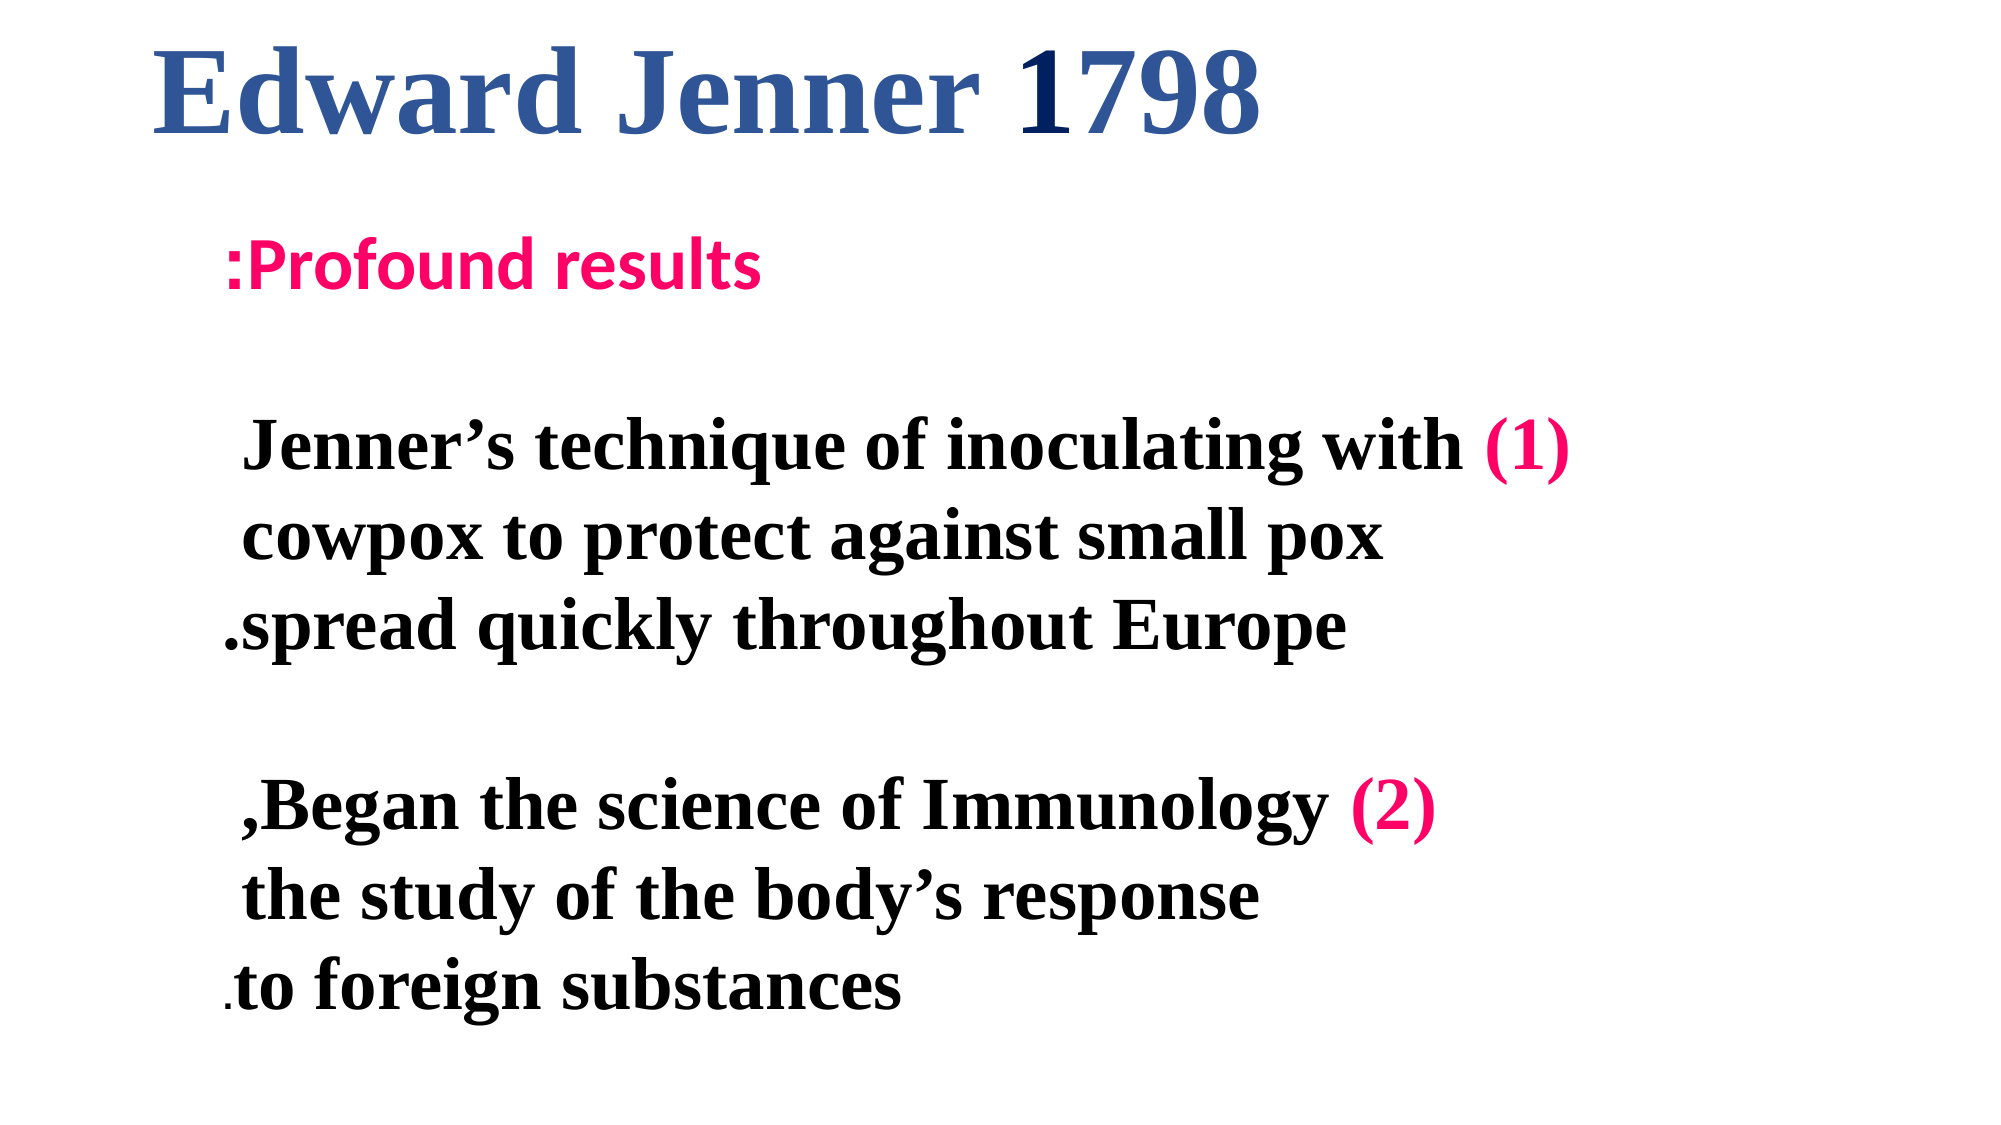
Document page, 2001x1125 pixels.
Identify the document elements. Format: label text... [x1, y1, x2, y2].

title 1798 Edward Jenner [137, 59, 1863, 278]
text_box Profound results: (1) Jenner’s technique of inoculating with cowpox to protect against small pox spread quickly throughout Europe. (2) Began the science of Immunology, the study of the body’s response to foreign substances. [208, 207, 1863, 1032]
